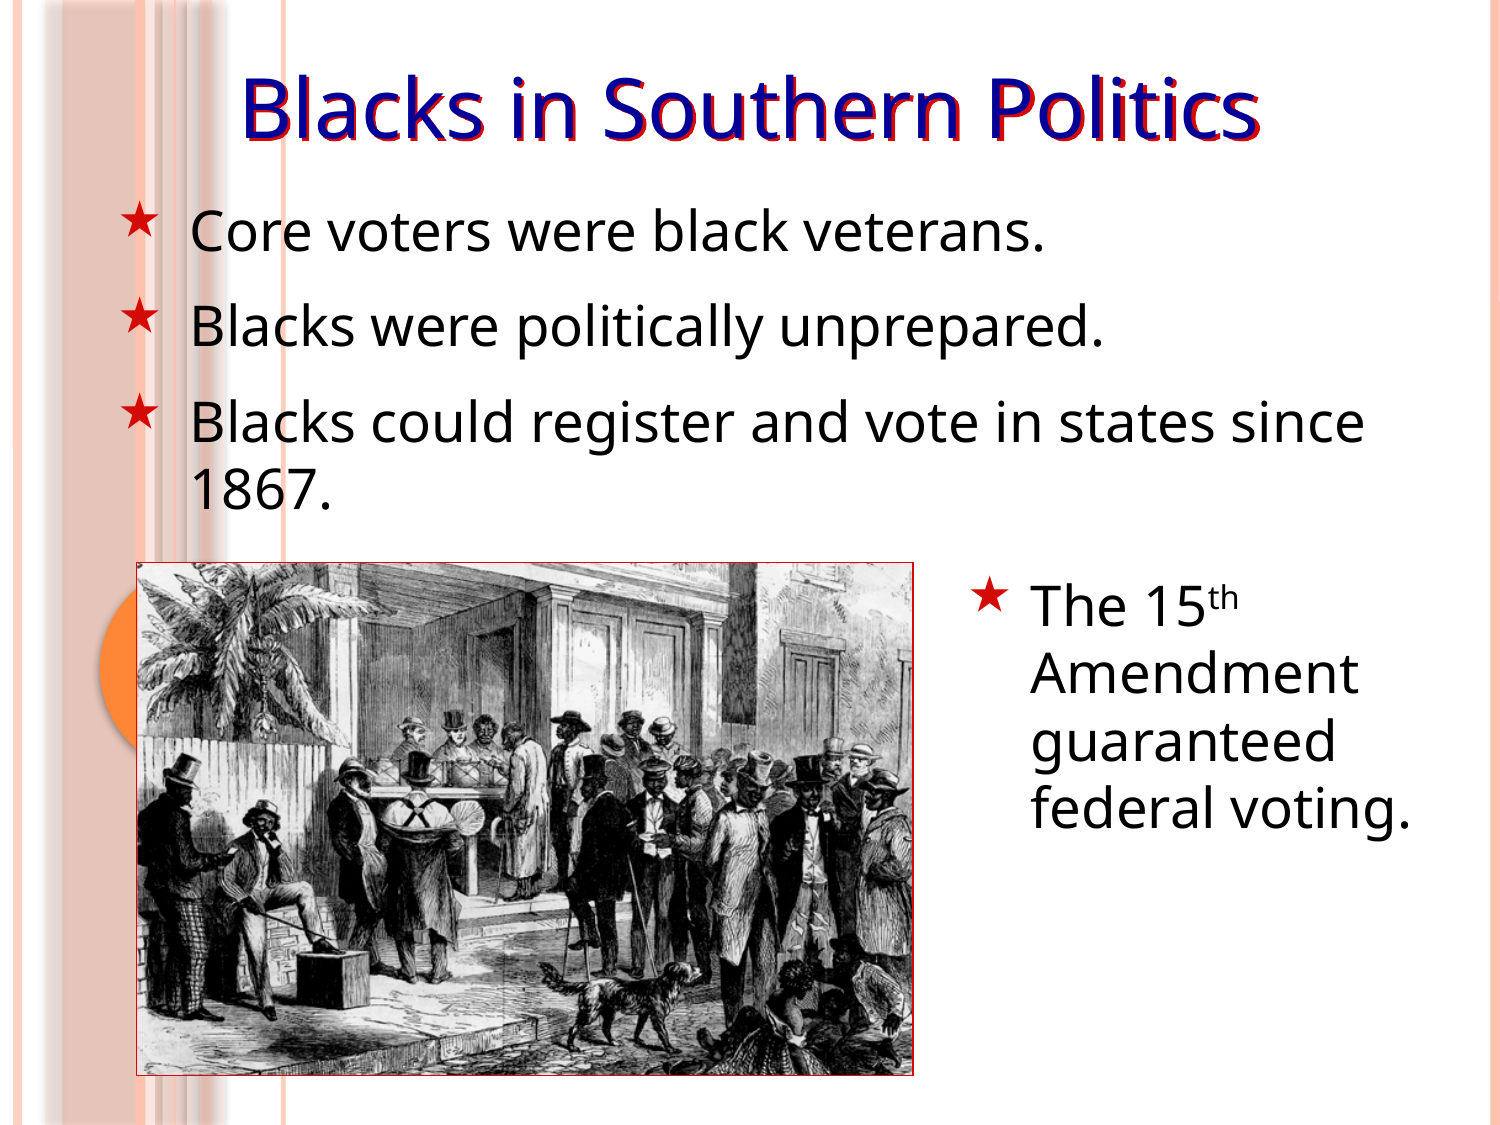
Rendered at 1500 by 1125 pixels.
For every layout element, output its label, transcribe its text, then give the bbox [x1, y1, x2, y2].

text_box The 15th Amendment guaranteed federal voting. [950, 562, 1438, 848]
picture [136, 562, 913, 1076]
text_box Blacks in Southern Politics [62, 47, 1438, 163]
text_box Core voters were black veterans. Blacks were politically unprepared. Blacks could register and vote in states since 1867. [99, 187, 1425, 529]
